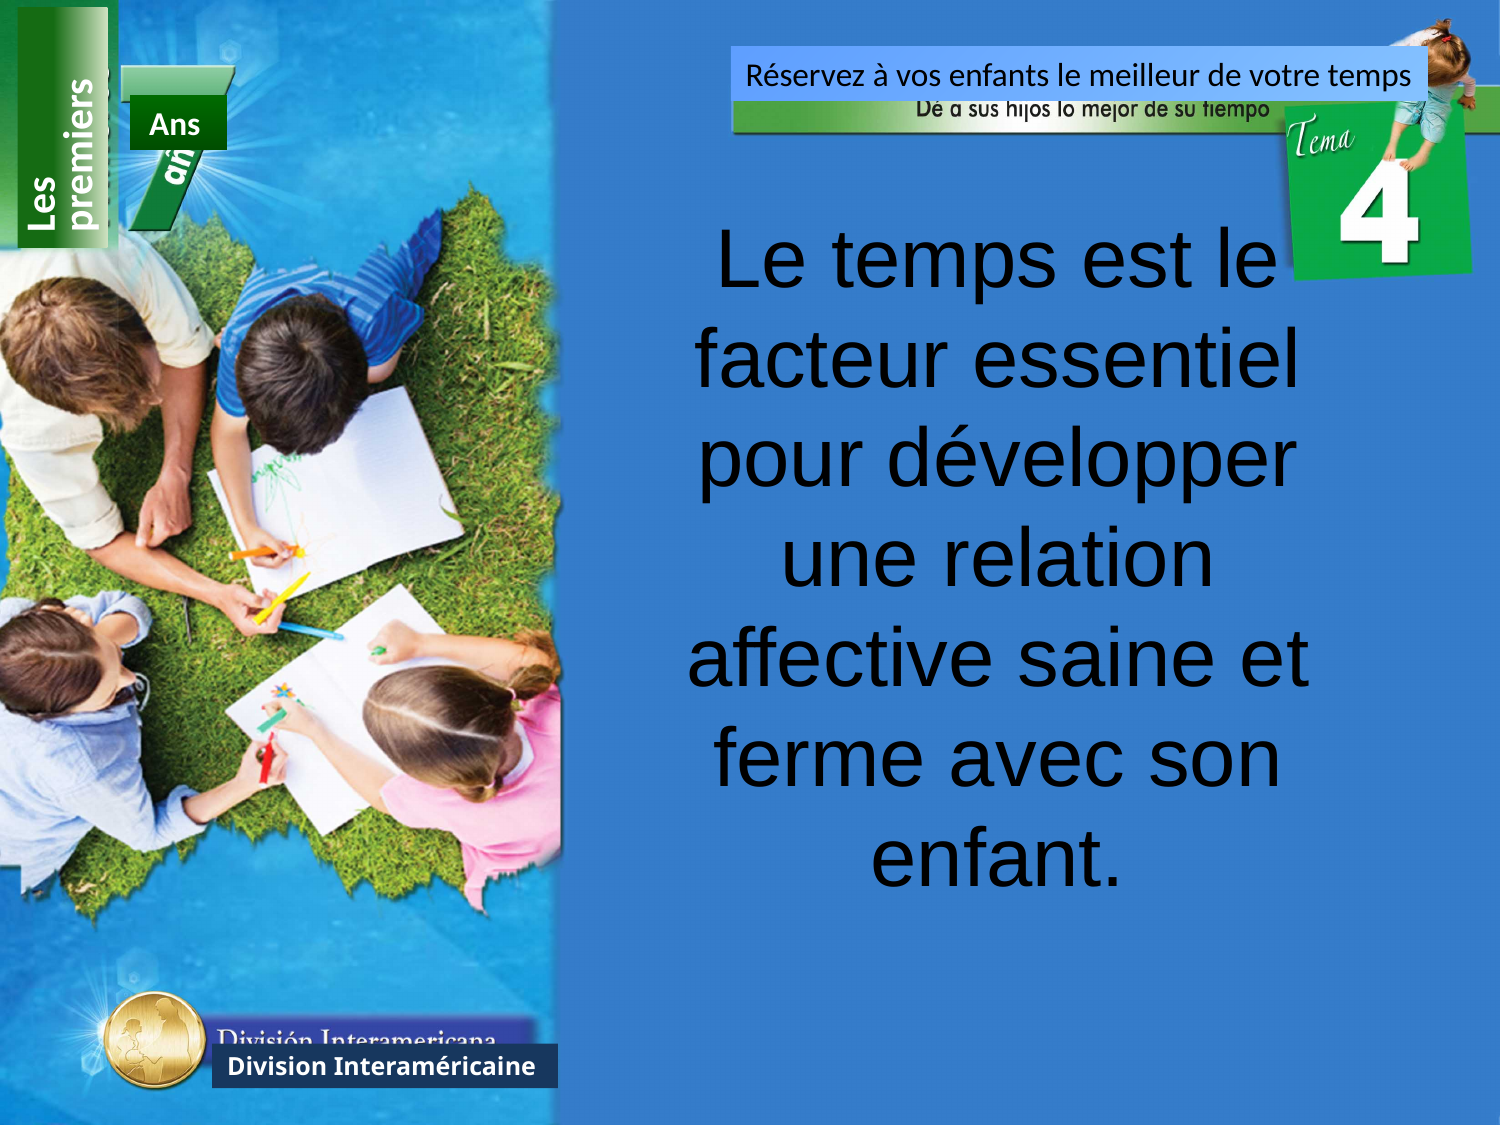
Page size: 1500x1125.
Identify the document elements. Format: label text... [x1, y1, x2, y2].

text_box Division Interaméricaine [212, 1043, 558, 1089]
text_box Ans [130, 95, 227, 150]
picture [0, 0, 1500, 1125]
text_box Réservez à vos enfants le meilleur de votre temps [730, 46, 1428, 101]
text_box Les premiers [17, 7, 108, 248]
text_box Le temps est le facteur essentiel pour développer une relation affective saine et ferme avec son enfant. [631, 196, 1365, 911]
